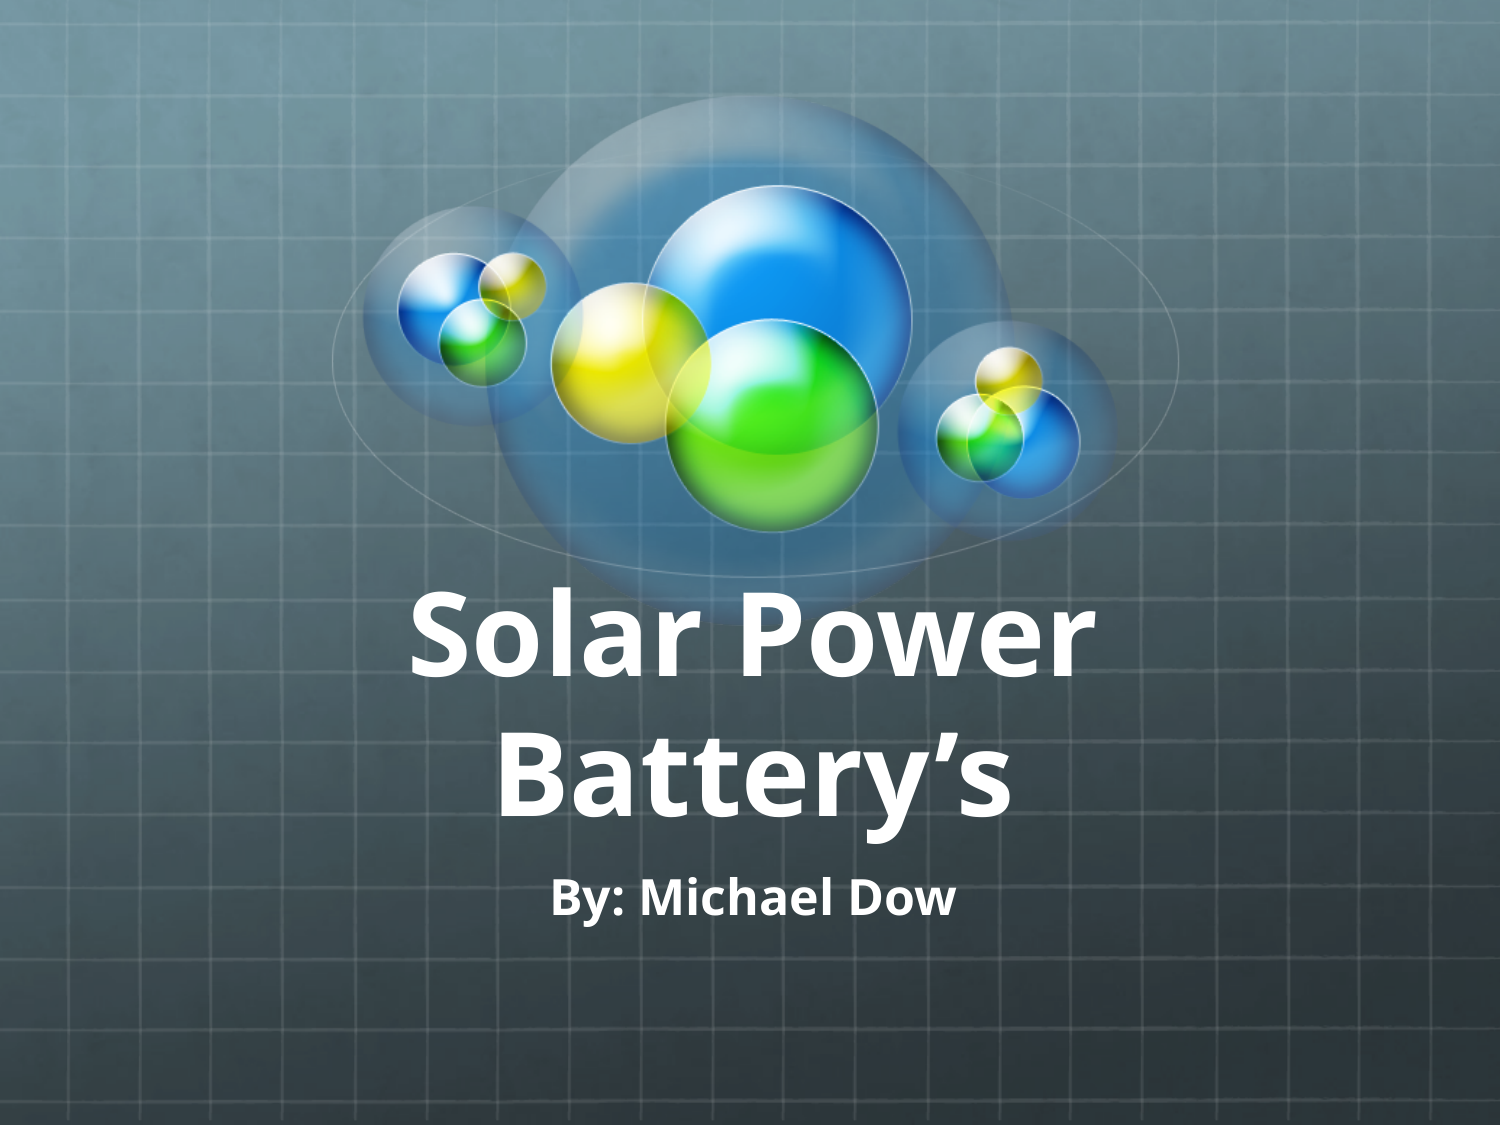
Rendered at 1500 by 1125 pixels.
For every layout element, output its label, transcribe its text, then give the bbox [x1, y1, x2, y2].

picture [0, 0, 1500, 1125]
title Solar Power Battery’s [134, 681, 1372, 848]
subtitle By: Michael Dow [134, 858, 1372, 1028]
